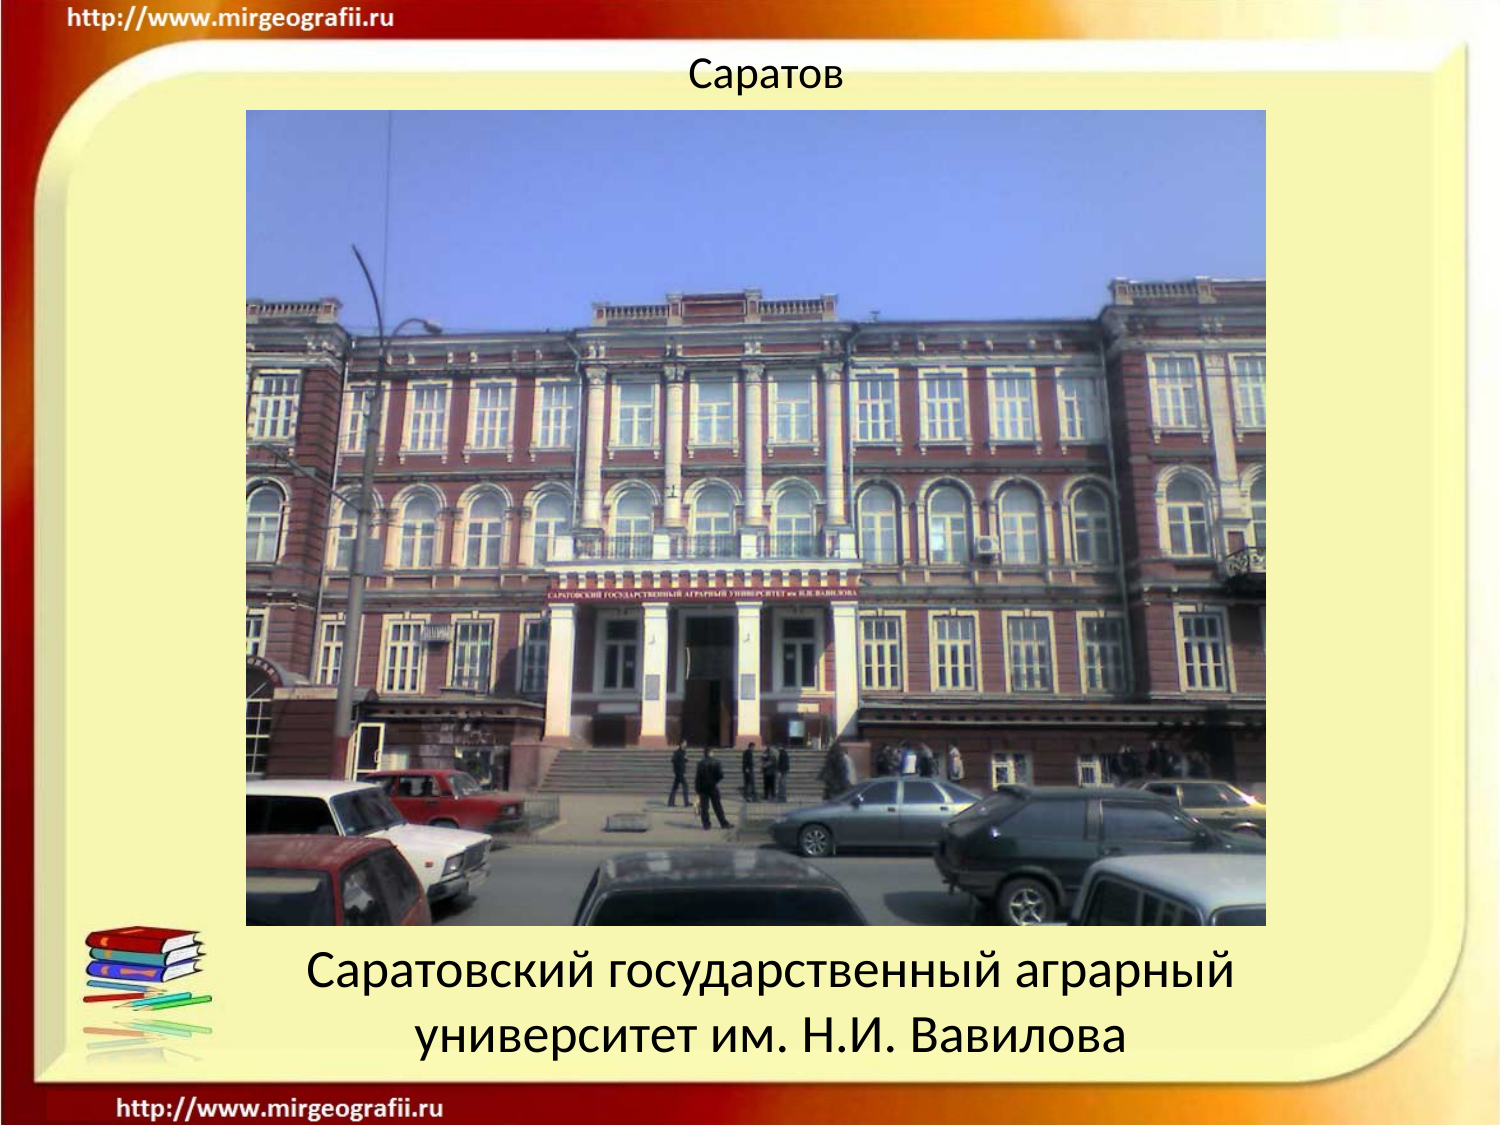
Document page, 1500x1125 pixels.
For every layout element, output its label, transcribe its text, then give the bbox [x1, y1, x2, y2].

subtitle Саратовский государственный аграрный университет им. Н.И. Вавилова [246, 925, 1297, 1073]
picture [0, 0, 1500, 1125]
title Саратов [128, 35, 1404, 106]
